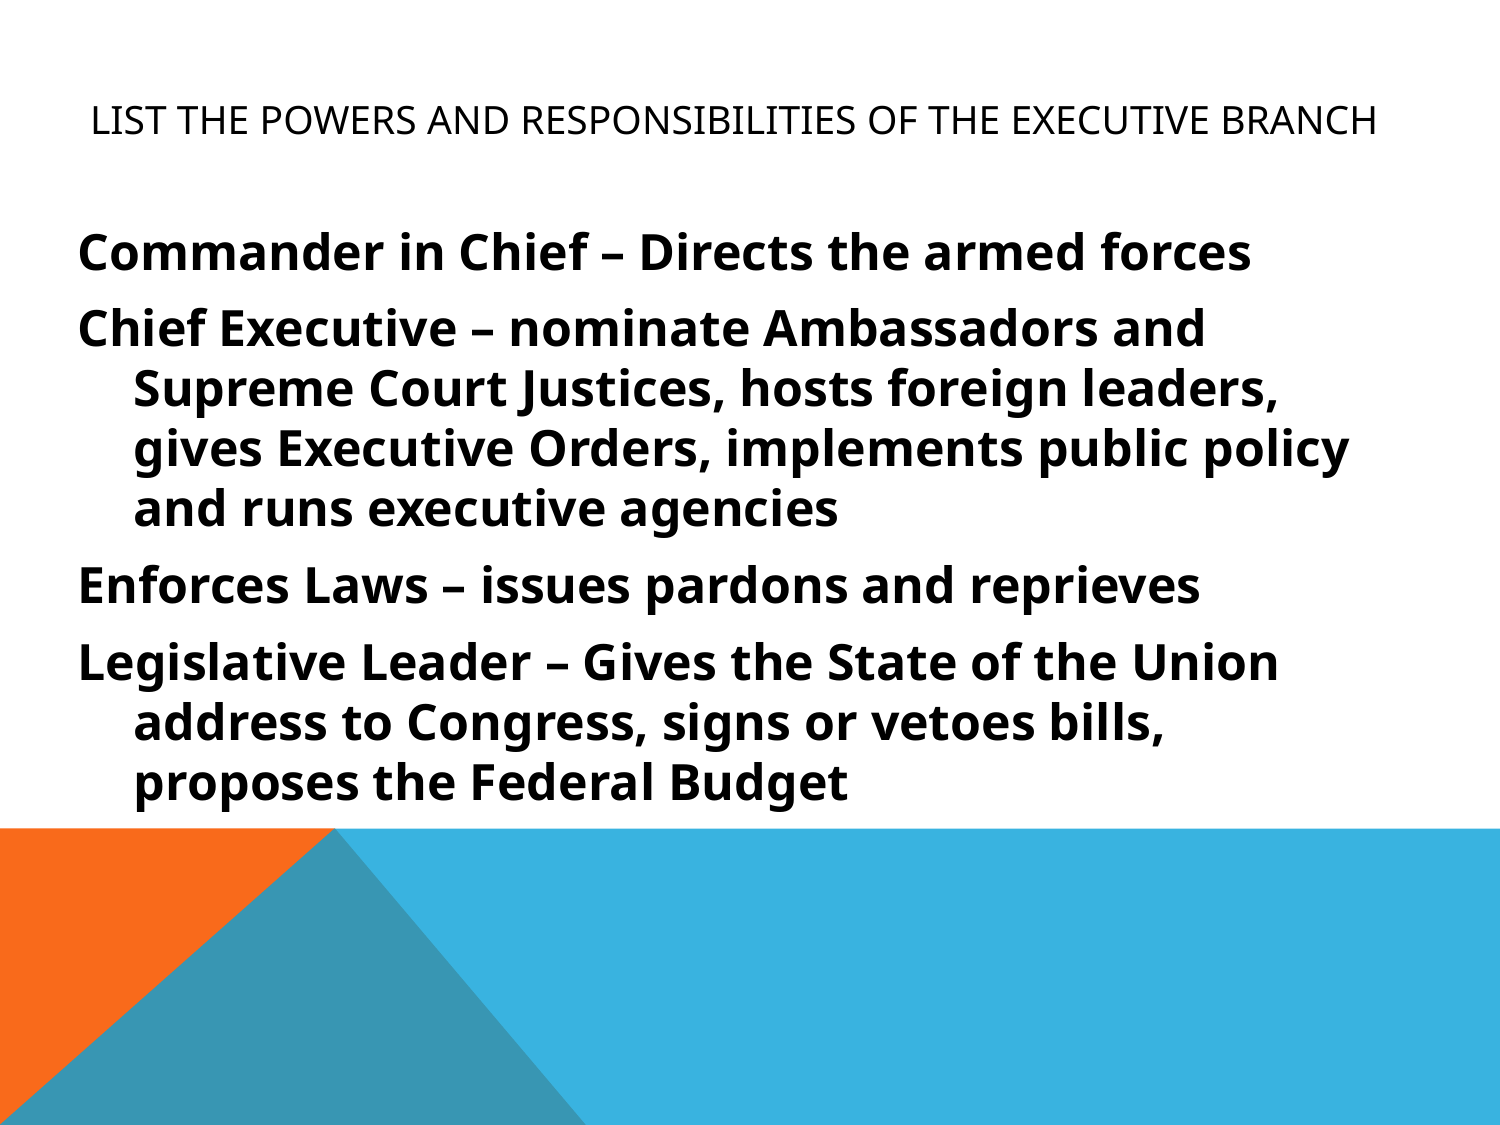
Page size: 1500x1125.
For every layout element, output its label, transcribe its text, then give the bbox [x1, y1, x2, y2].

list Commander in Chief – Directs the armed forces Chief Executive – nominate Ambassadors and Supreme Court Justices, hosts foreign leaders, gives Executive Orders, implements public policy and runs executive agencies Enforces Laws – issues pardons and reprieves Legislative Leader – Gives the State of the Union address to Congress, signs or vetoes bills, proposes the Federal Budget [62, 212, 1388, 963]
title List the powers and responsibilities of the Executive Branch [75, 87, 1400, 150]
